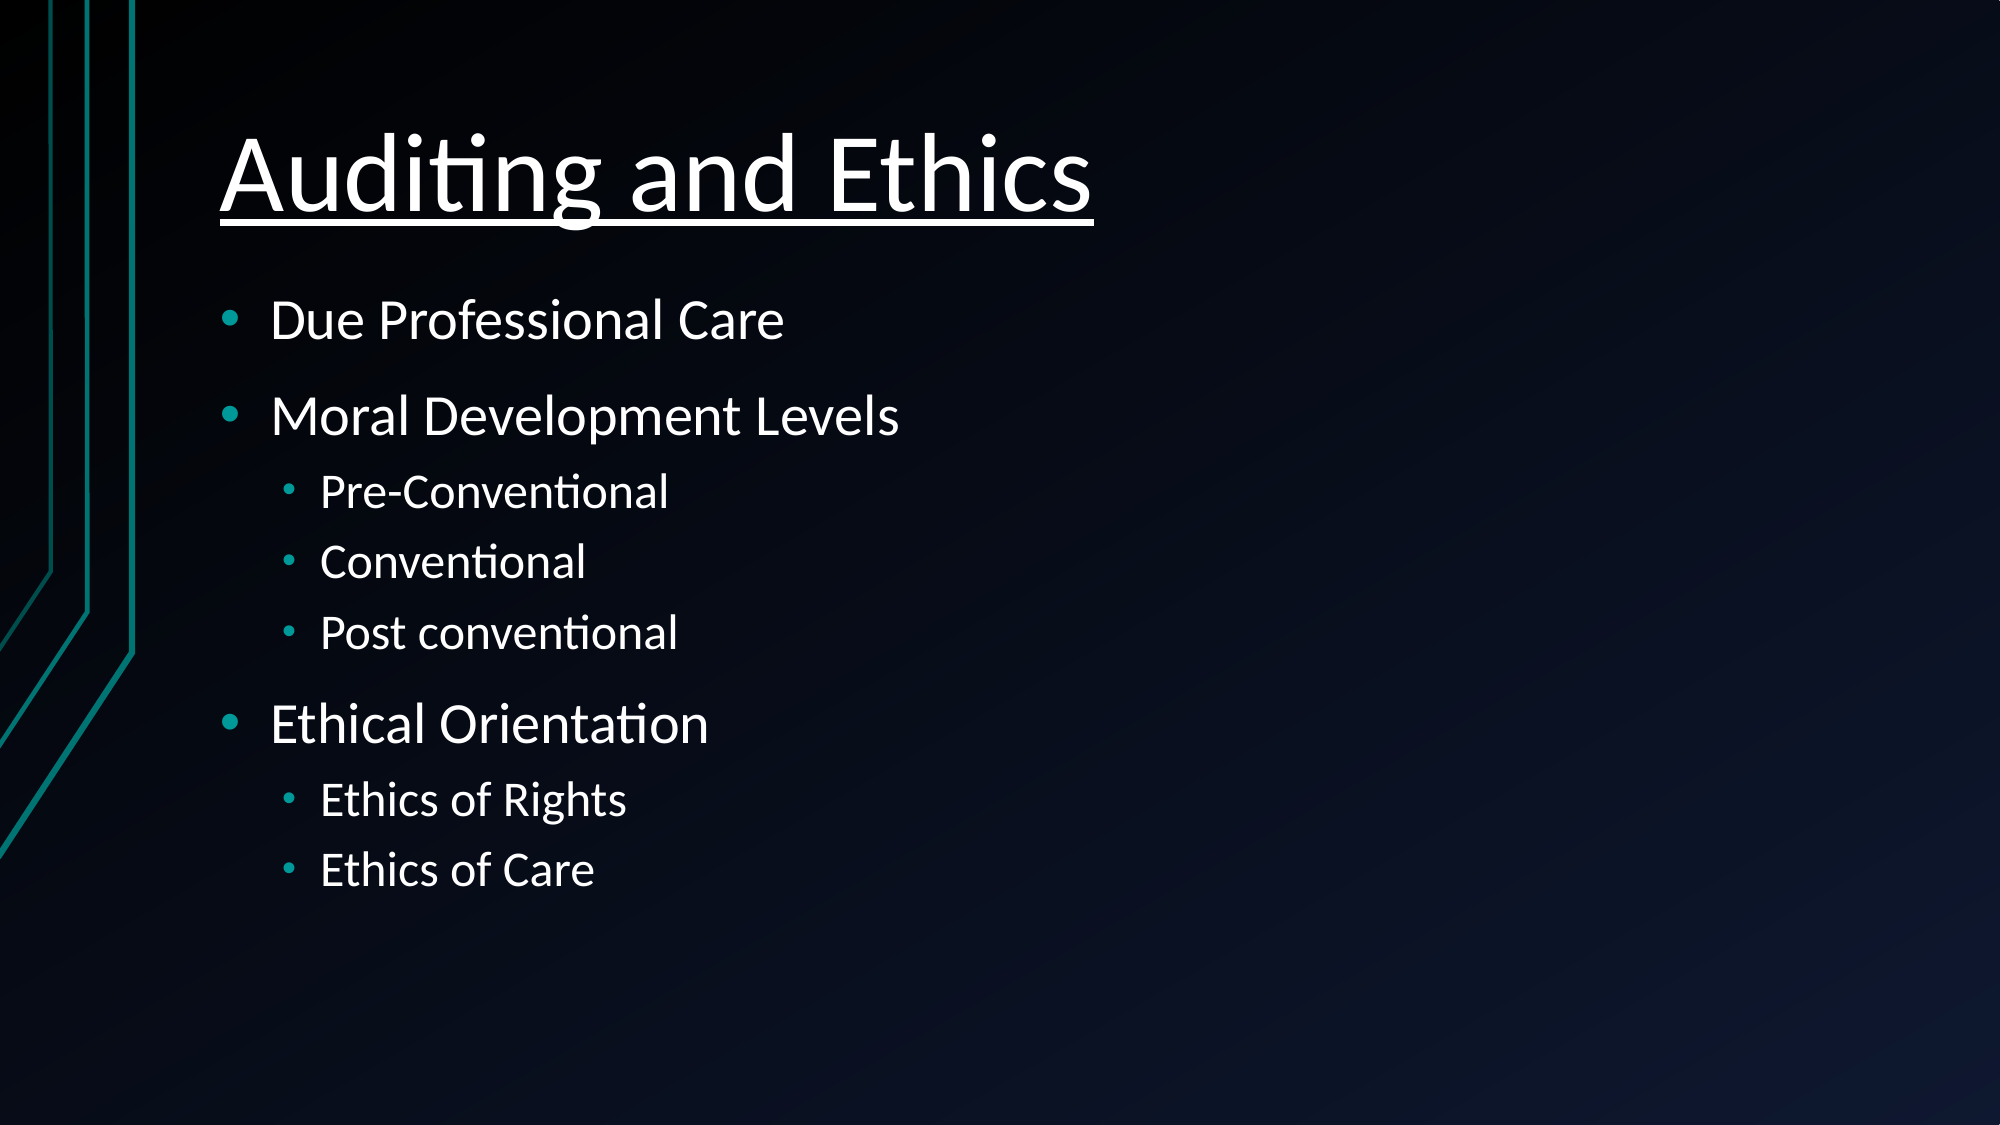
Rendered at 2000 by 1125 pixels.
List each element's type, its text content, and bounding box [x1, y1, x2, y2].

list Due Professional Care Moral Development Levels Pre-Conventional Conventional Post conventional Ethical Orientation Ethics of Rights Ethics of Care [199, 279, 1900, 1012]
title Auditing and Ethics [199, 45, 1900, 246]
